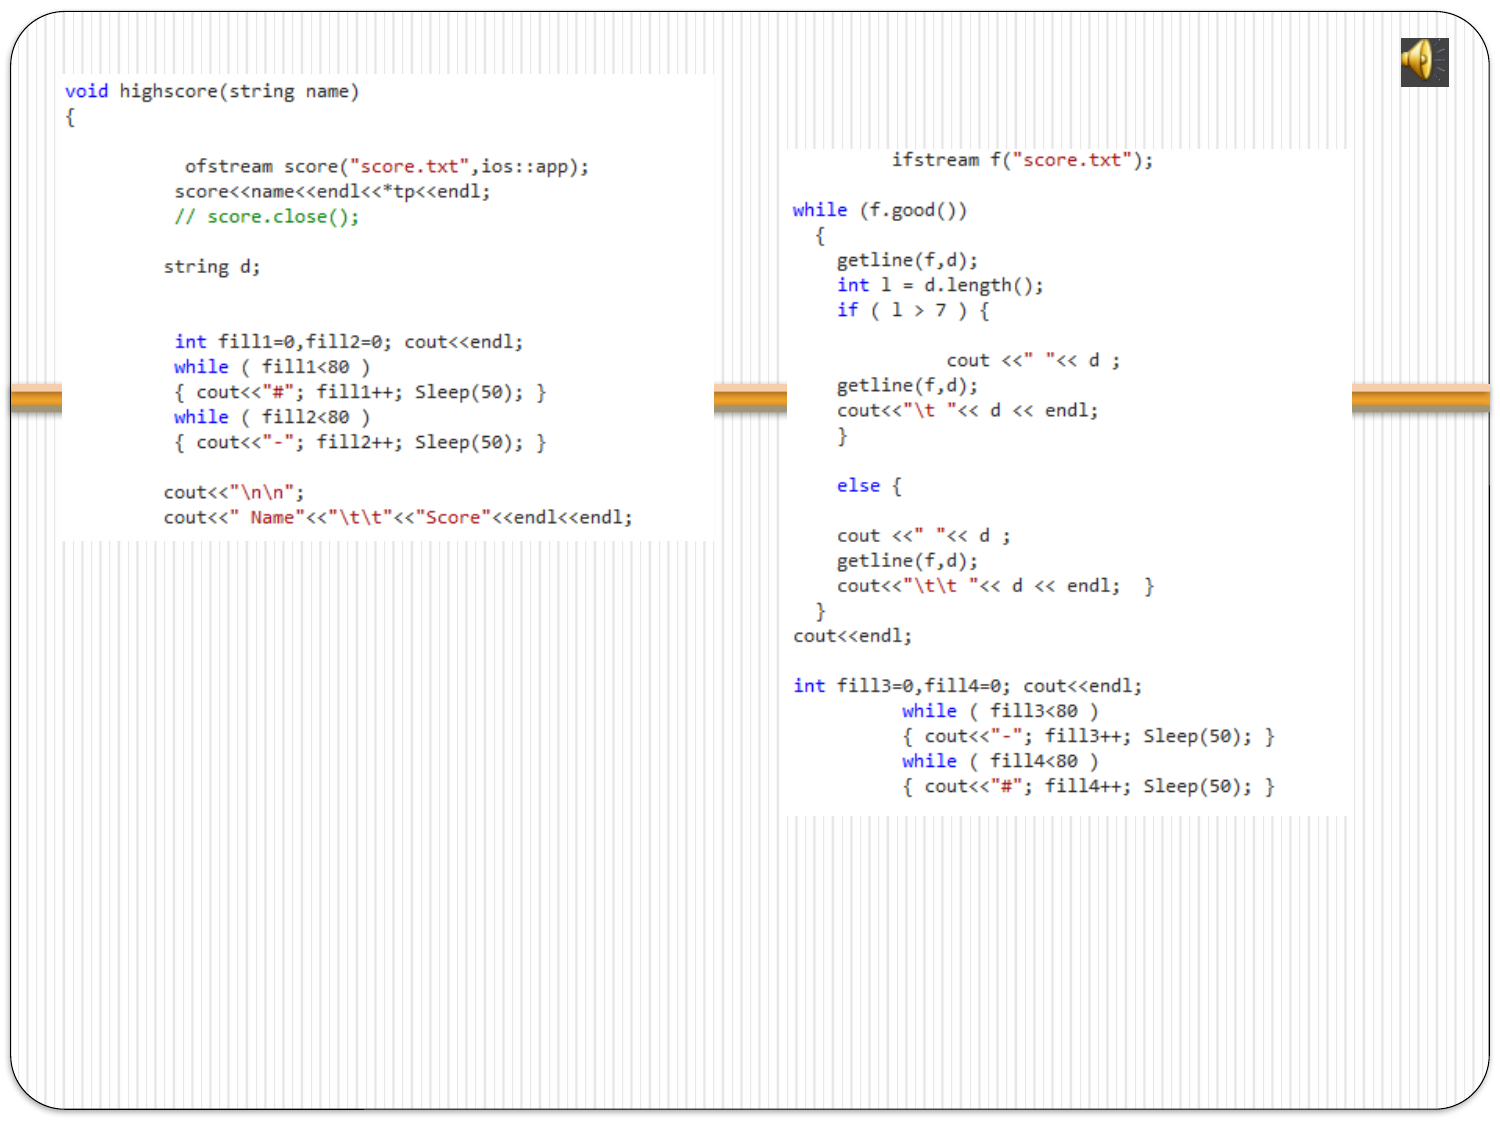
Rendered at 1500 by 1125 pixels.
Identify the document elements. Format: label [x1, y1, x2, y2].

picture [1399, 37, 1451, 88]
picture [62, 74, 715, 541]
picture [787, 149, 1352, 816]
